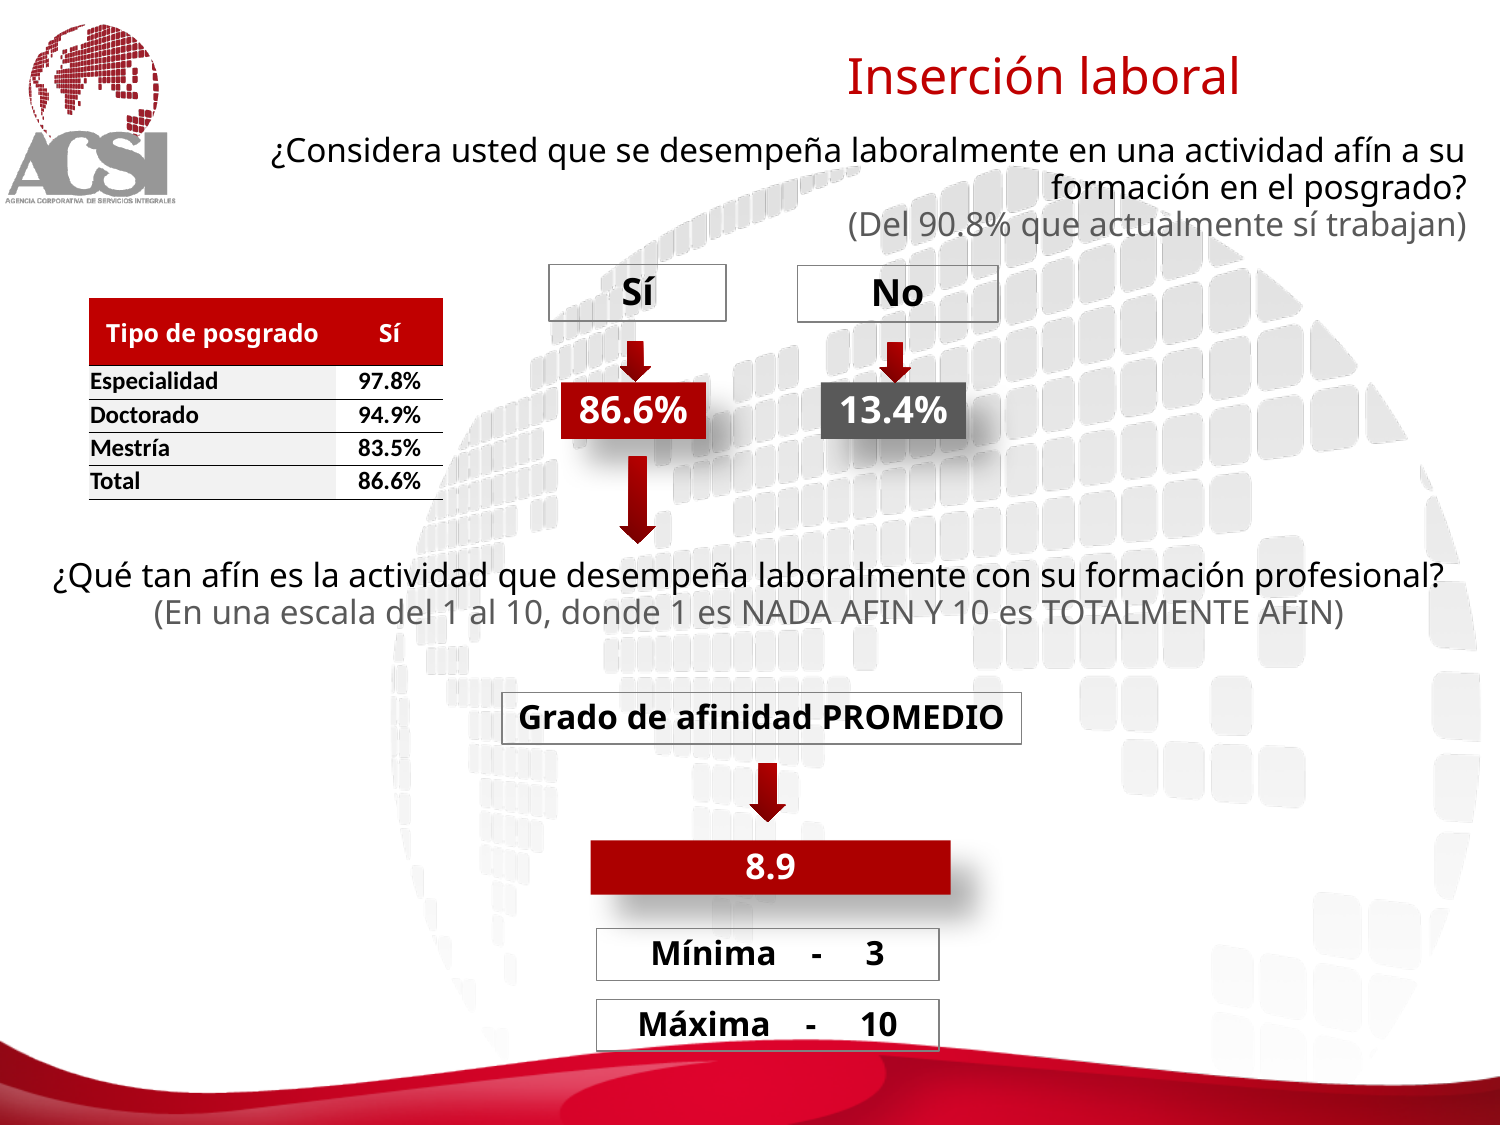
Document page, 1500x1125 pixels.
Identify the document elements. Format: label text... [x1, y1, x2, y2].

text_box No [797, 265, 999, 323]
picture [0, 640, 1500, 1125]
table_cell Total [89, 466, 336, 499]
text_box 86.6% [561, 382, 706, 439]
text_box Mínima - 3 [596, 928, 939, 981]
table_cell Especialidad [89, 366, 336, 399]
text_box [879, 342, 911, 383]
table_cell 97.8% [336, 366, 443, 399]
text_box Grado de afinidad PROMEDIO [501, 692, 1022, 745]
text_box ¿Qué tan afín es la actividad que desempeña laboralmente con su formación profesional? (En una escala del 1 al 10, donde 1 es NADA AFIN Y 10 es TOTALMENTE AFIN) [0, 550, 1500, 640]
text_box ¿Considera usted que se desempeña laboralmente en una actividad afín a su formación en el posgrado? (Del 90.8% que actualmente sí trabajan) [159, 125, 1483, 252]
table_cell 94.9% [336, 400, 443, 432]
text_box [620, 341, 651, 382]
table_cell Mestría [89, 433, 336, 465]
table_cell 83.5% [336, 433, 443, 465]
picture [0, 19, 182, 208]
text_box Máxima - 10 [596, 999, 939, 1052]
text_box [619, 456, 656, 544]
text_box [749, 763, 786, 822]
text_box Inserción laboral [589, 42, 1500, 114]
text_box 8.9 [590, 840, 951, 895]
table_cell Doctorado [89, 400, 336, 432]
table_header Tipo de posgrado [89, 298, 336, 365]
picture [372, 149, 1500, 550]
table_cell 86.6% [336, 466, 443, 499]
text_box 13.4% [820, 382, 966, 439]
table_header Sí [336, 298, 443, 365]
text_box Sí [549, 264, 727, 321]
